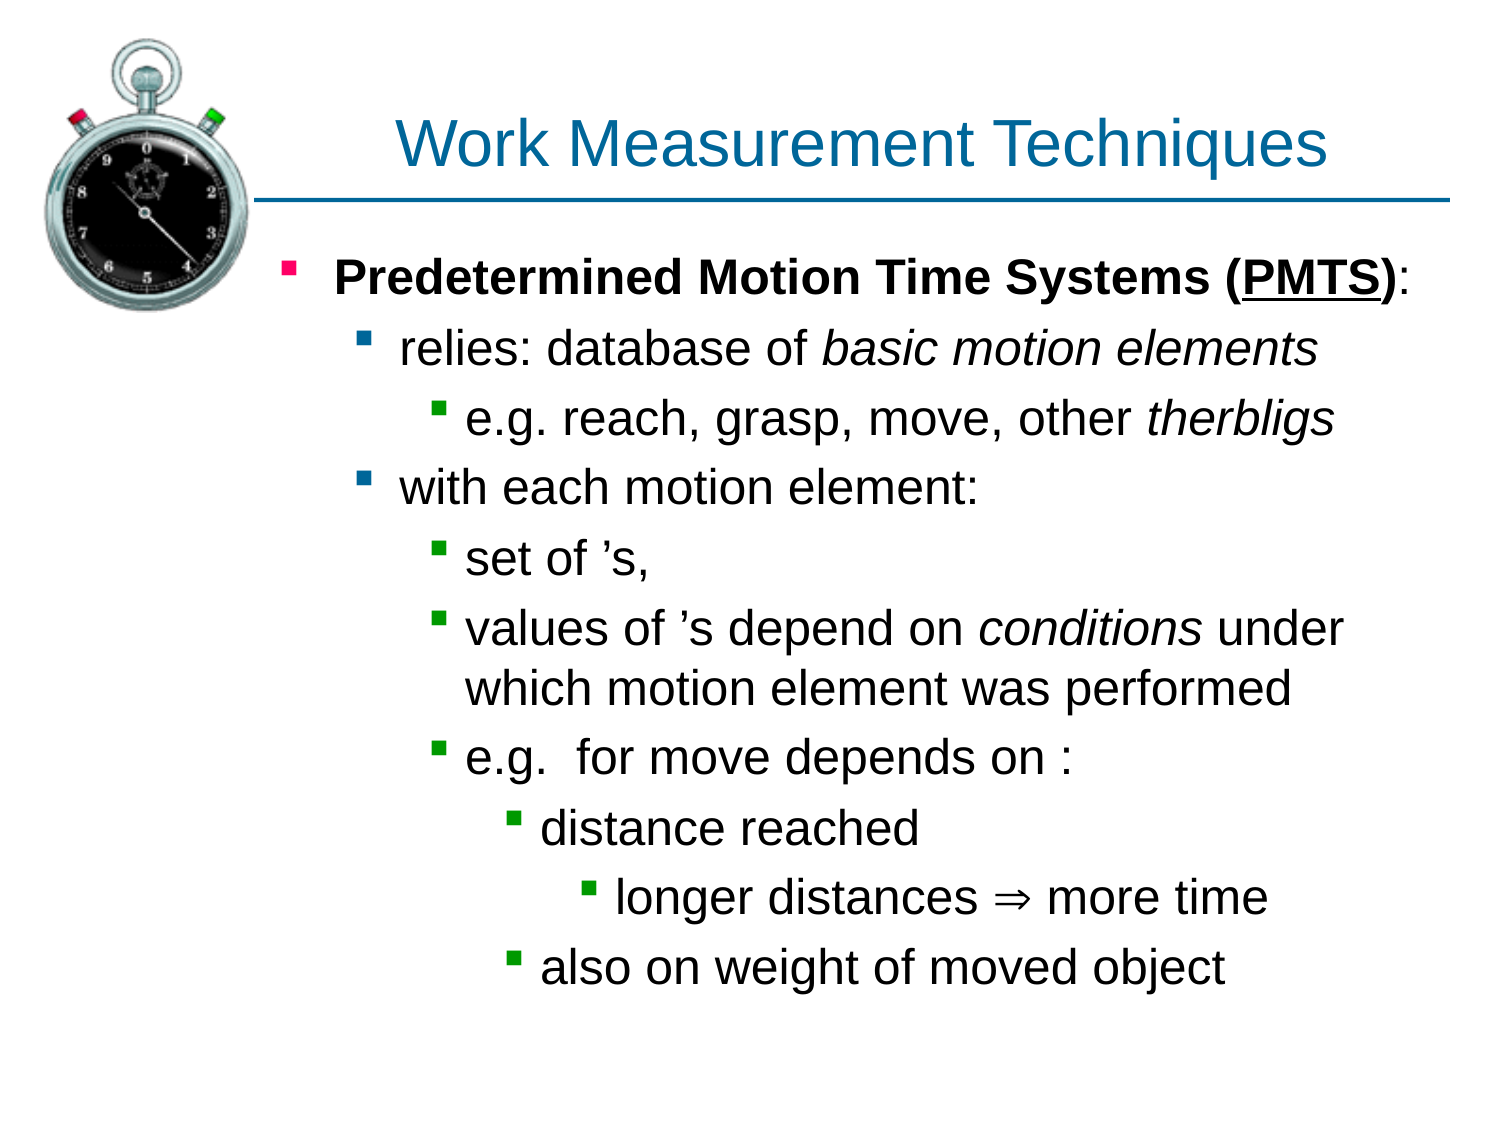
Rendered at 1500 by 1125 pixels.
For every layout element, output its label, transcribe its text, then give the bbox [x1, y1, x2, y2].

title Work Measurement Techniques [275, 37, 1450, 188]
picture [37, 37, 254, 313]
